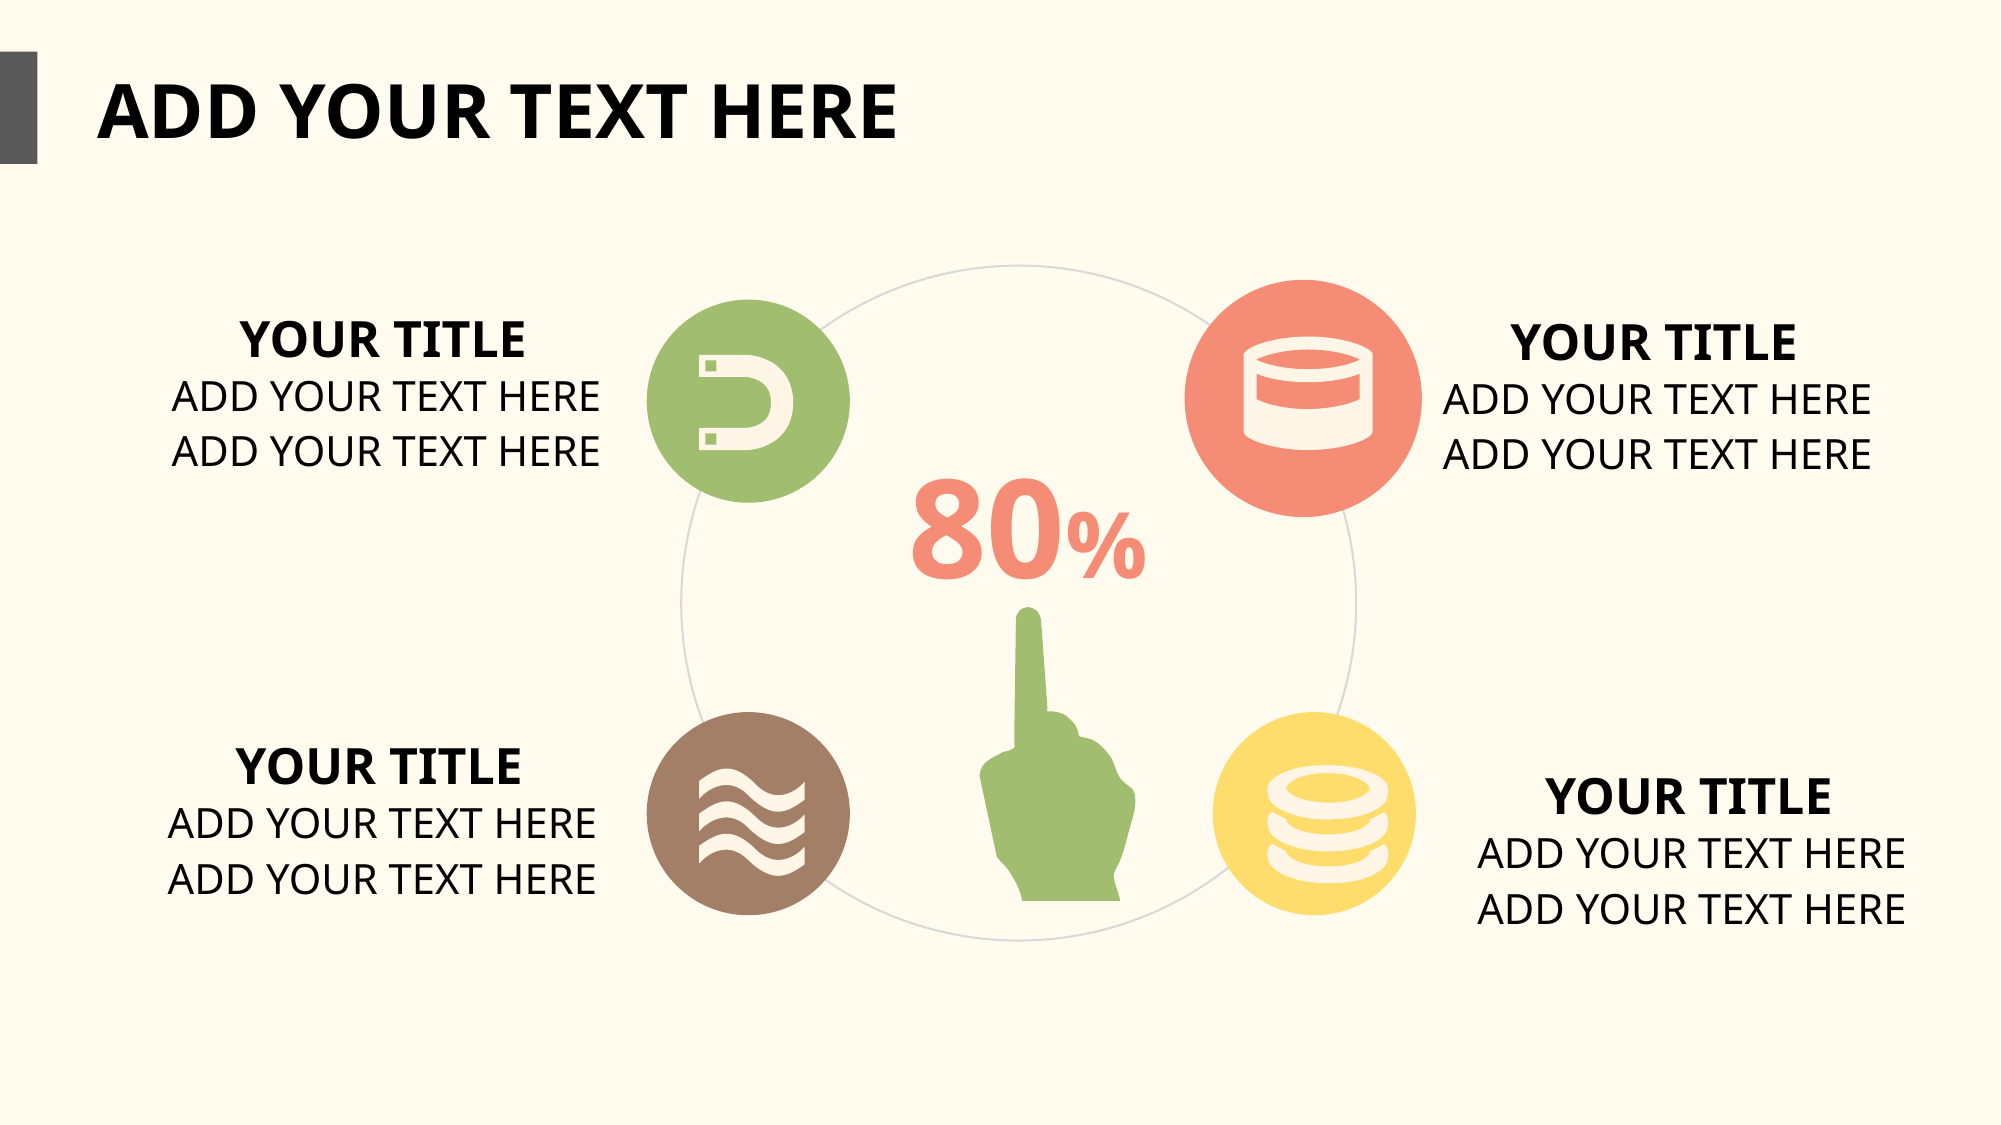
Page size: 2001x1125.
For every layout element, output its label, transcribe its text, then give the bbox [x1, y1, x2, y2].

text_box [699, 759, 805, 876]
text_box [140, 727, 625, 911]
text_box [645, 711, 851, 917]
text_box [1267, 765, 1390, 884]
text_box 80% [893, 433, 1164, 614]
text_box [1211, 711, 1417, 917]
text_box [0, 51, 38, 165]
text_box [645, 298, 851, 504]
text_box [680, 264, 1358, 942]
text_box [979, 614, 1136, 901]
text_box [1243, 336, 1373, 451]
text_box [1415, 303, 1900, 487]
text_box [144, 299, 629, 483]
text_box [1450, 757, 1935, 941]
text_box [1183, 278, 1415, 519]
text_box [699, 354, 794, 451]
text_box ADD YOUR TEXT HERE [82, 55, 915, 161]
